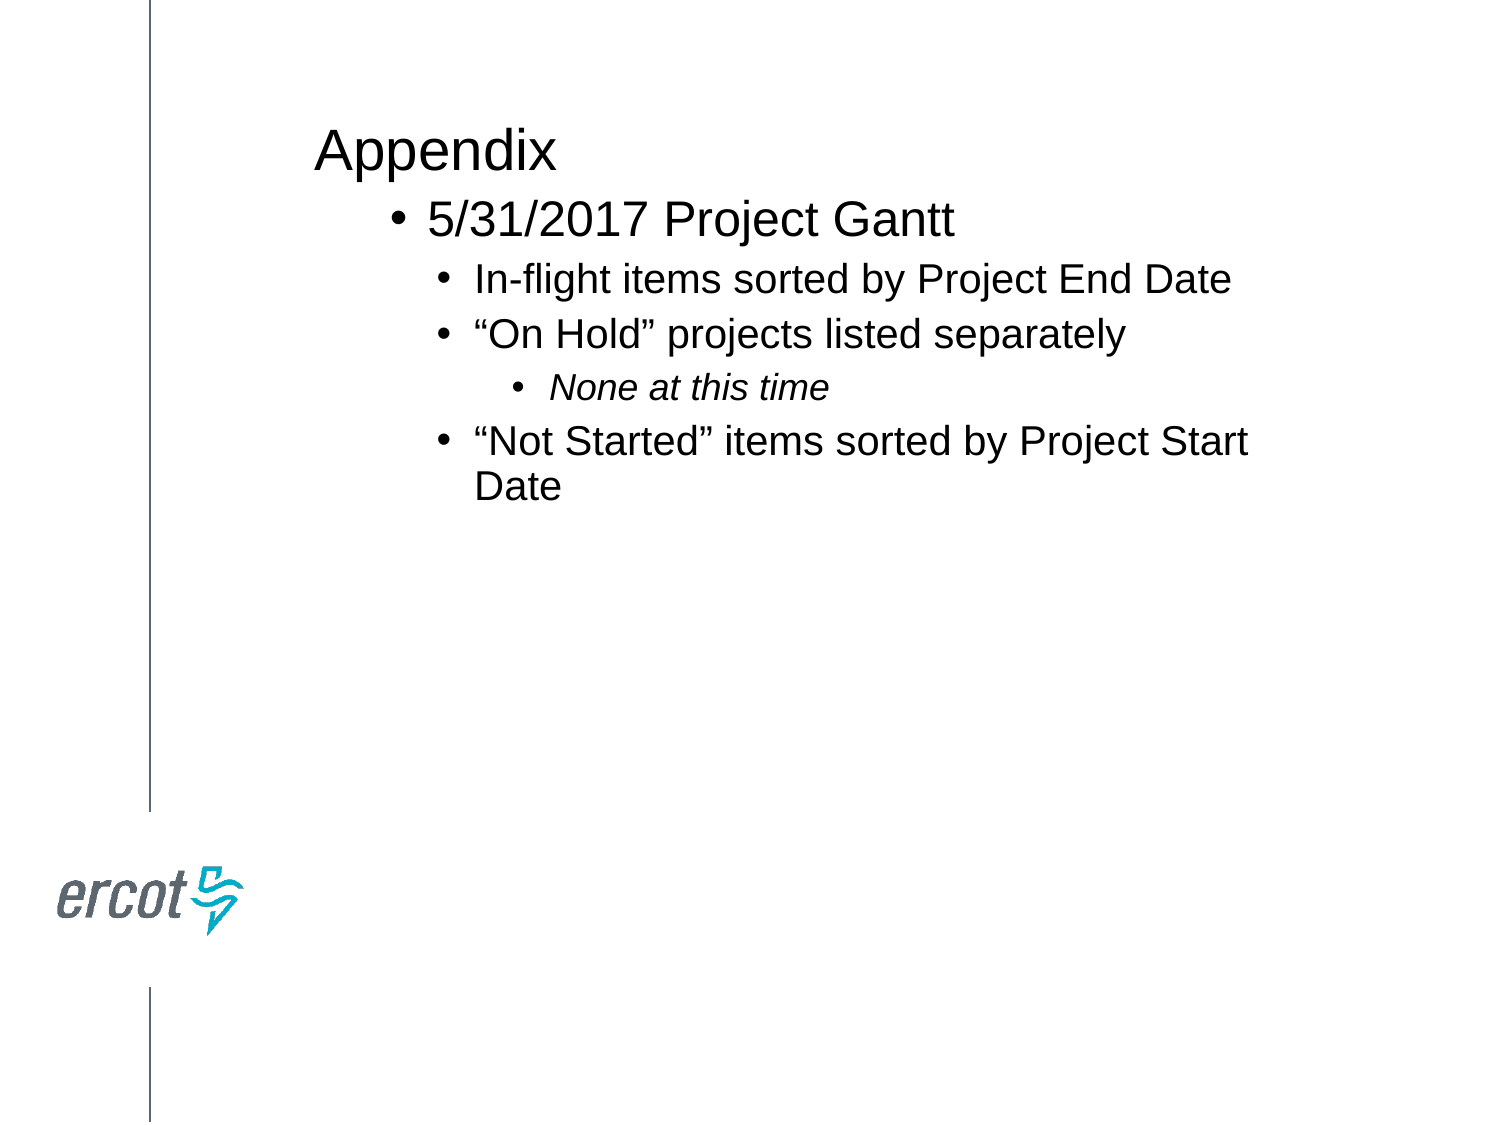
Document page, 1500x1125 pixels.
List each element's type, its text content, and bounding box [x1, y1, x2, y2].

picture [53, 862, 247, 938]
list Appendix 5/31/2017 Project Gantt In-flight items sorted by Project End Date “On Hold” projects listed separately None at this time “Not Started” items sorted by Project Start Date [300, 112, 1363, 1013]
